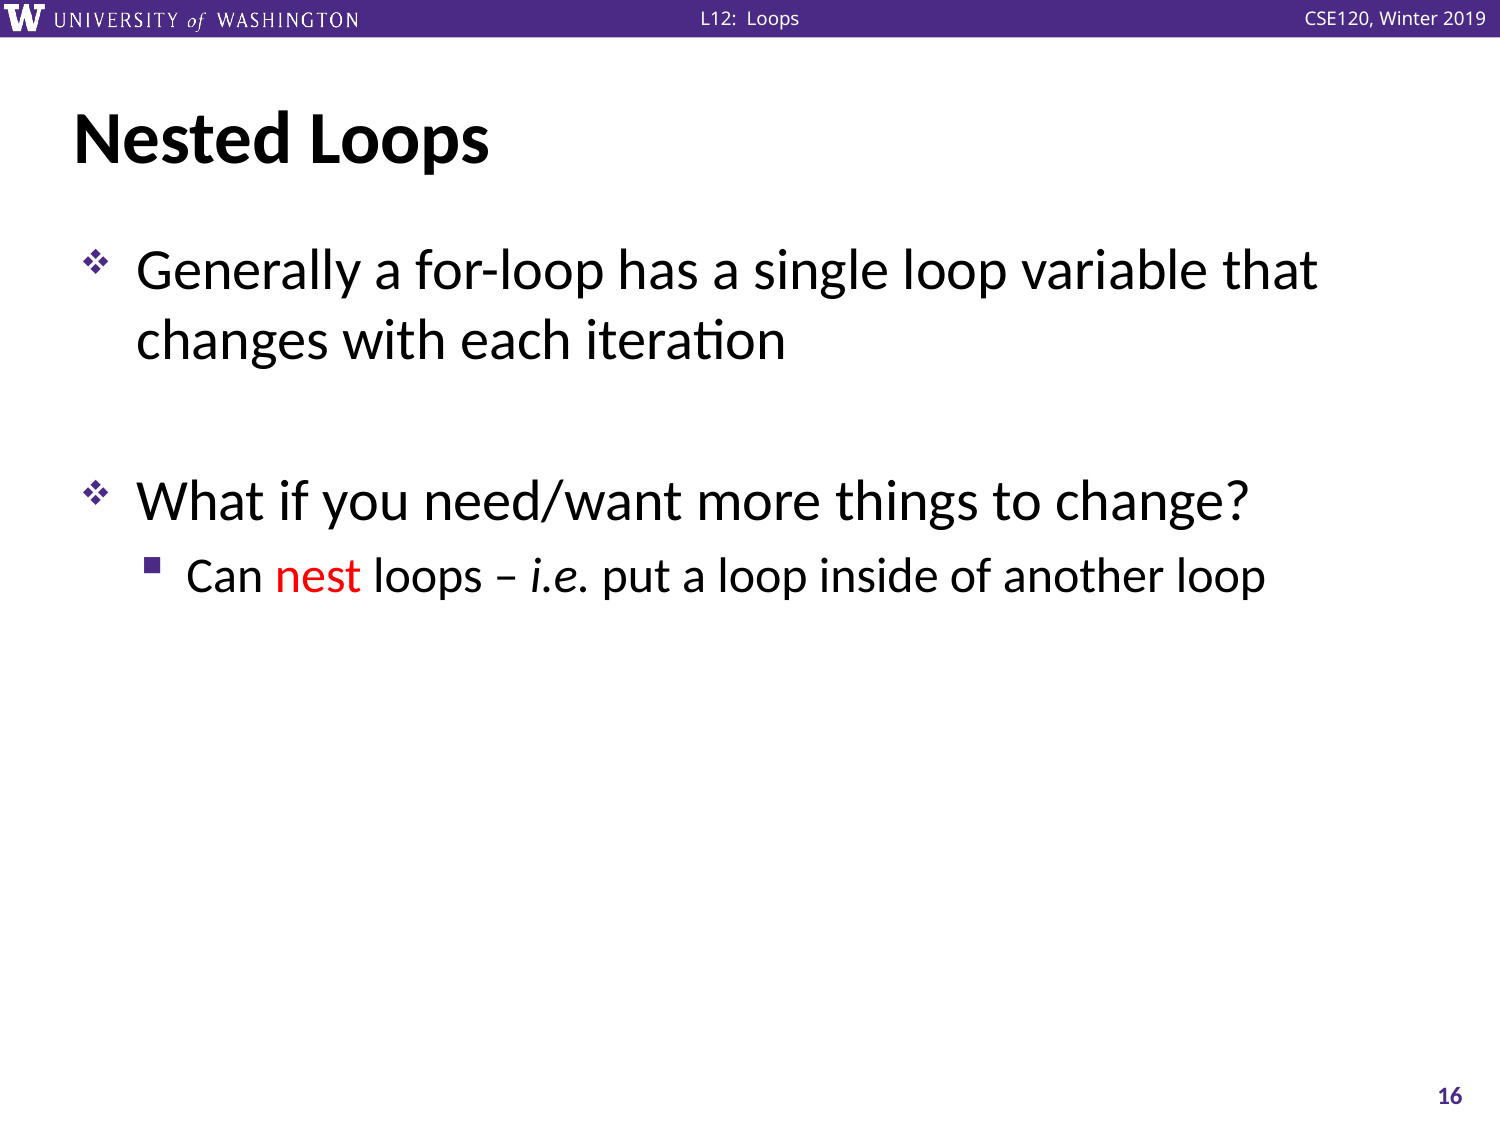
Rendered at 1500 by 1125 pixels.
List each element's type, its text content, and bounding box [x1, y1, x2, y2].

title Nested Loops [58, 71, 1438, 197]
picture [4, 4, 358, 32]
list Generally a for-loop has a single loop variable that changes with each iteration What if you need/want more things to change? Can nest loops – i.e. put a loop inside of another loop [64, 223, 1438, 1040]
slide_number 16 [1400, 1065, 1500, 1125]
